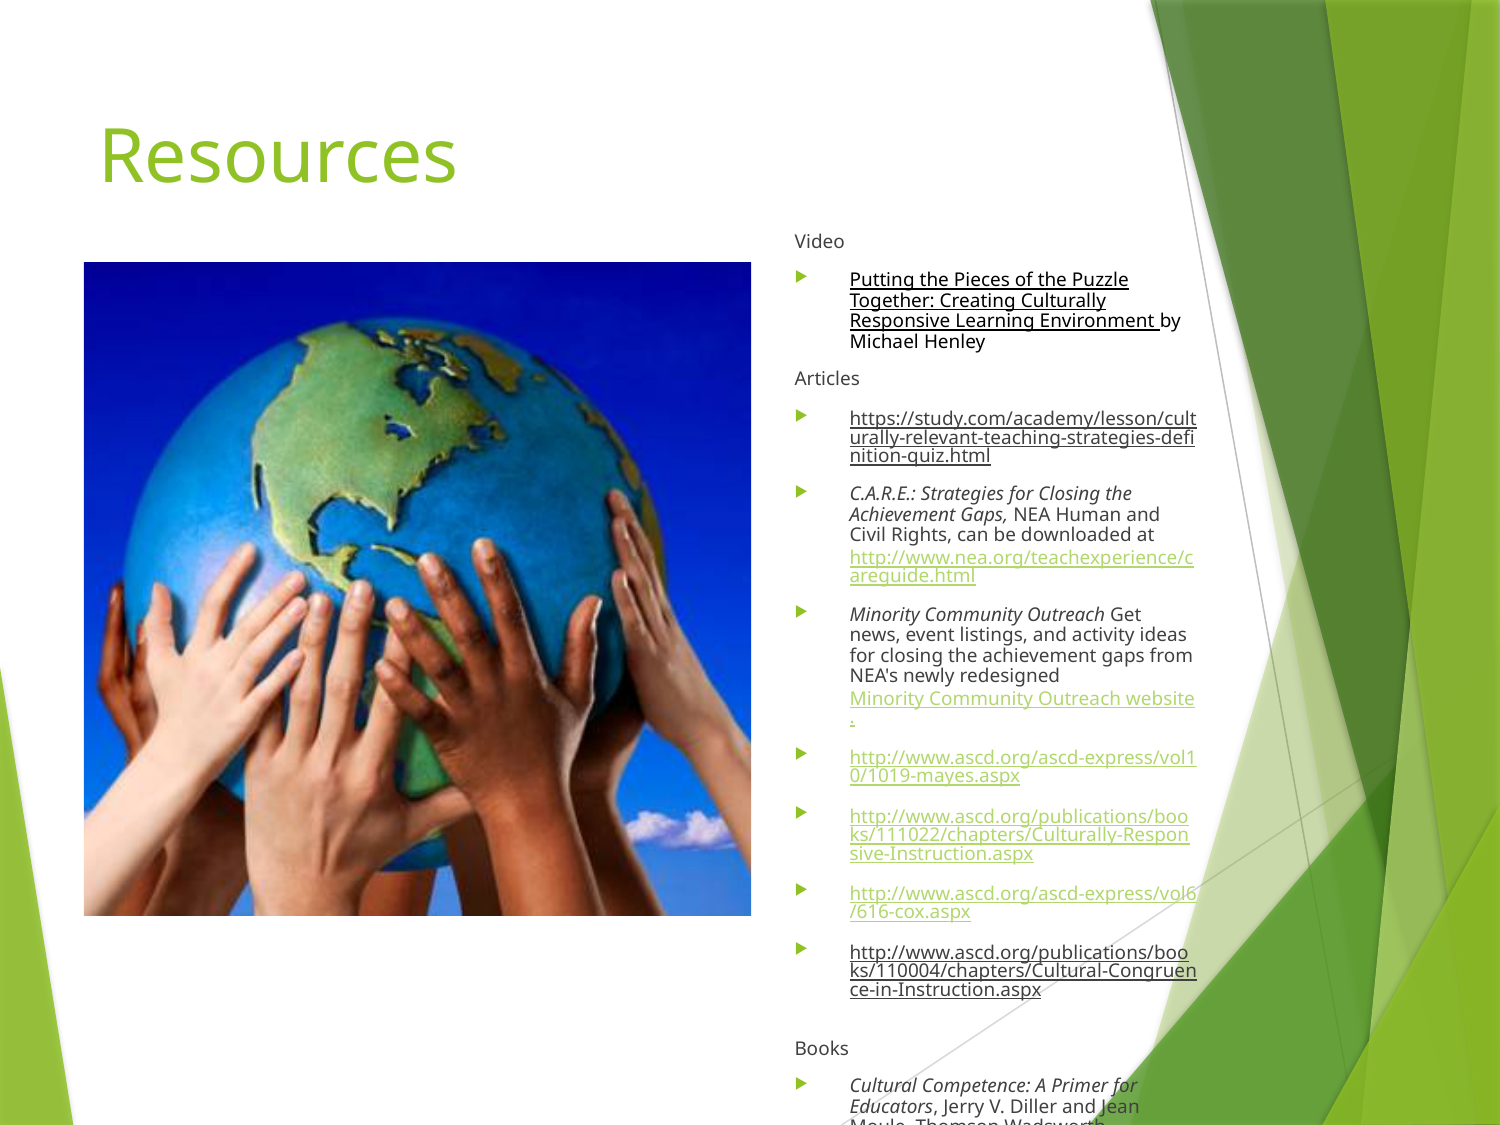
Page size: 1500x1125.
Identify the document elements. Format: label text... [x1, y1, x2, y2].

list Video Putting the Pieces of the Puzzle Together: Creating Culturally Responsive Learning Environment by Michael Henley Articles https://study.com/academy/lesson/culturally-relevant-teaching-strategies-definition-quiz.html C.A.R.E.: Strategies for Closing the Achievement Gaps, NEA Human and Civil Rights, can be downloaded at http://www.nea.org/teachexperience/careguide.html Minority Community Outreach Get news, event listings, and activity ideas for closing the achievement gaps from NEA's newly redesigned Minority Community Outreach website. http://www.ascd.org/ascd-express/vol10/1019-mayes.aspx http://www.ascd.org/publications/books/111022/chapters/Culturally-Responsive-Instruction.aspx http://www.ascd.org/ascd-express/vol6/616-cox.aspx http://www.ascd.org/publications/books/110004/chapters/Cultural-Congruence-in-Instruction.aspx Books Cultural Competence: A Primer for Educators, Jerry V. Diller and Jean Moule, Thomson Wadsworth Teaching About Asian Pacific Americans, Edith Wen-Chu Chen and Glenn Omatsu, Rowman & Littlefield Publishers, Inc., [779, 224, 1213, 1063]
picture [83, 261, 752, 917]
title Resources [83, 99, 1141, 317]
